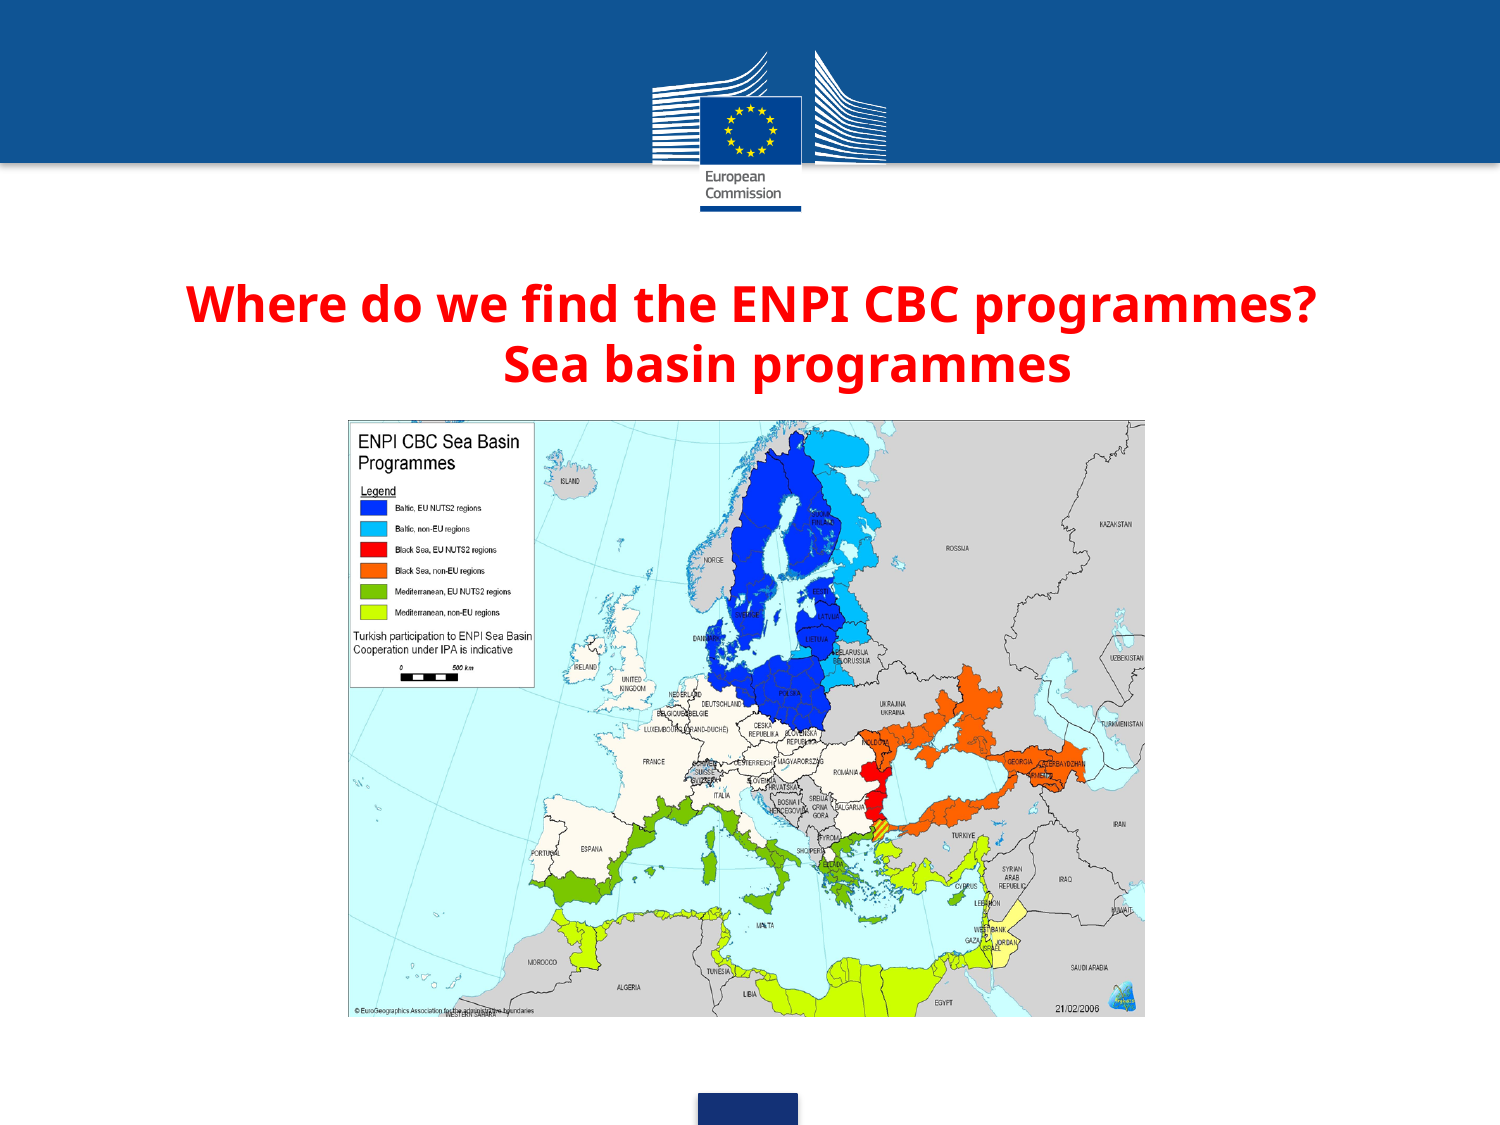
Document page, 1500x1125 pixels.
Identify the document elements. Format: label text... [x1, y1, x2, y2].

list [348, 420, 1145, 1018]
title Where do we find the ENPI CBC programmes? Sea basin programmes [76, 255, 1428, 410]
